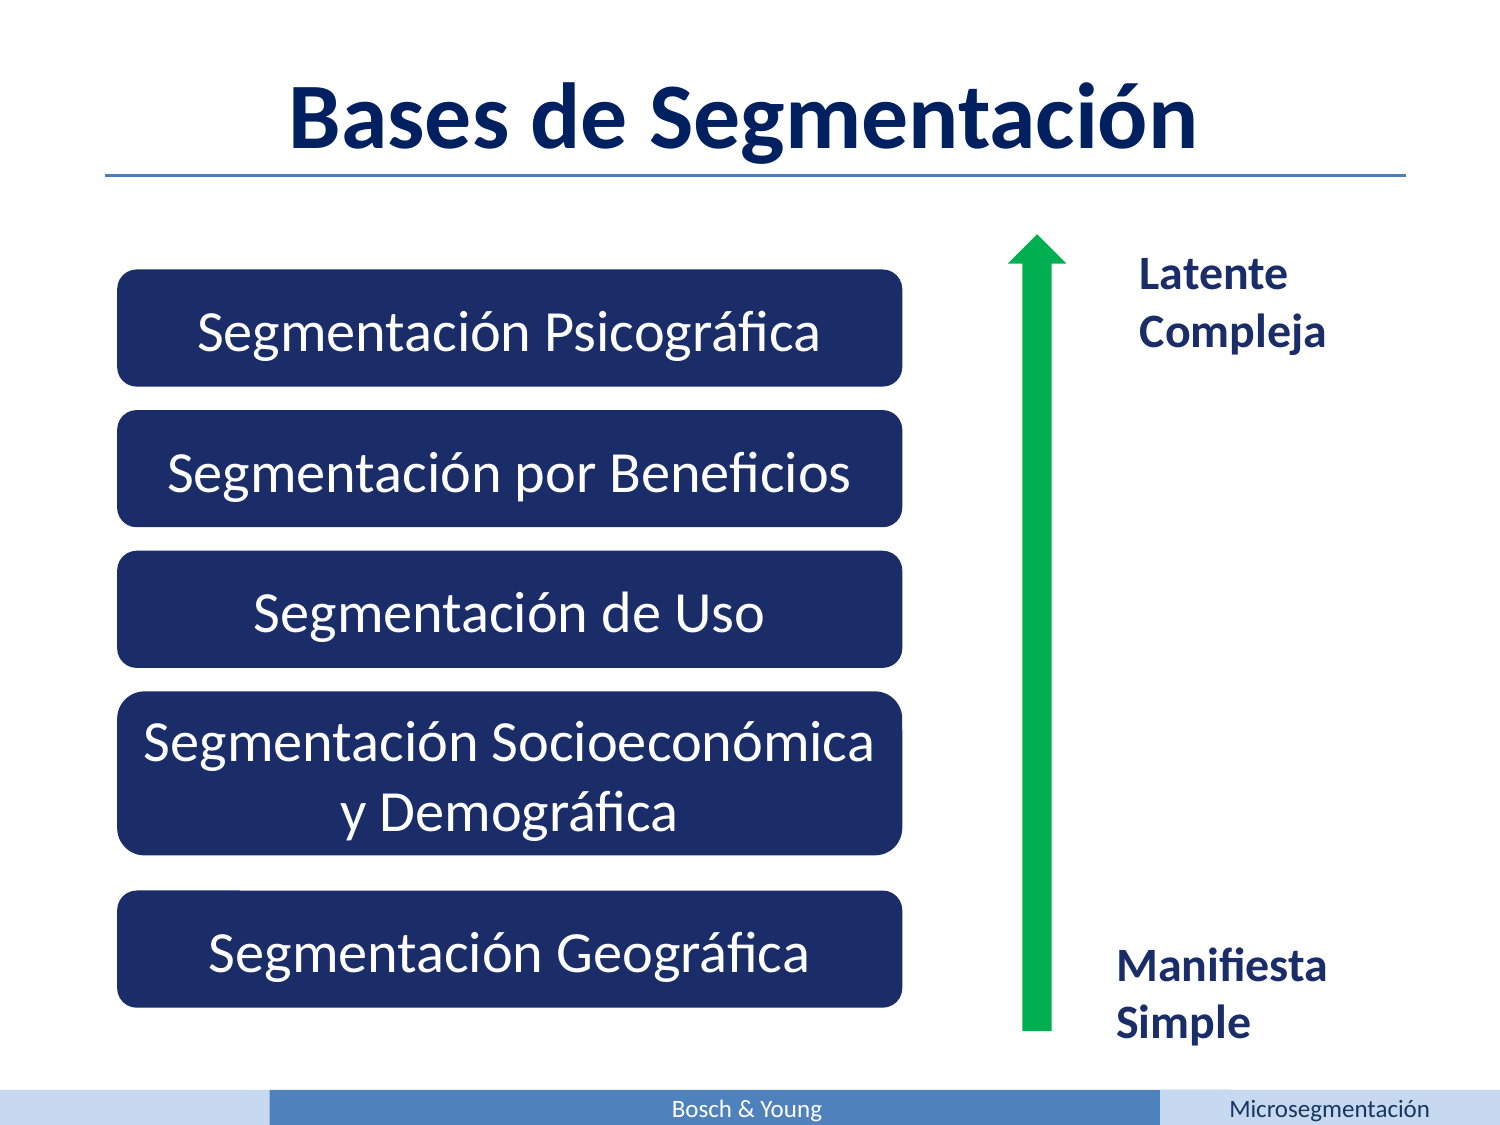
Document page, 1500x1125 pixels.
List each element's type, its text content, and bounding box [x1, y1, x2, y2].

text_box Segmentación Socioeconómica y Demográfica [115, 689, 905, 858]
text_box [1005, 232, 1069, 1034]
text_box Bases de Segmentación [58, 46, 1430, 175]
text_box Segmentación Psicográfica [115, 267, 905, 389]
text_box [0, 1088, 272, 1125]
text_box Manifiesta Simple [1101, 925, 1430, 1056]
text_box Segmentación Geográfica [115, 888, 905, 1010]
text_box Microsegmentación [1158, 1088, 1500, 1125]
text_box Segmentación por Beneficios [115, 407, 905, 530]
text_box Segmentación de Uso [115, 548, 905, 671]
text_box Latente Compleja [1124, 234, 1453, 364]
text_box Bosch & Young [272, 1088, 1158, 1125]
